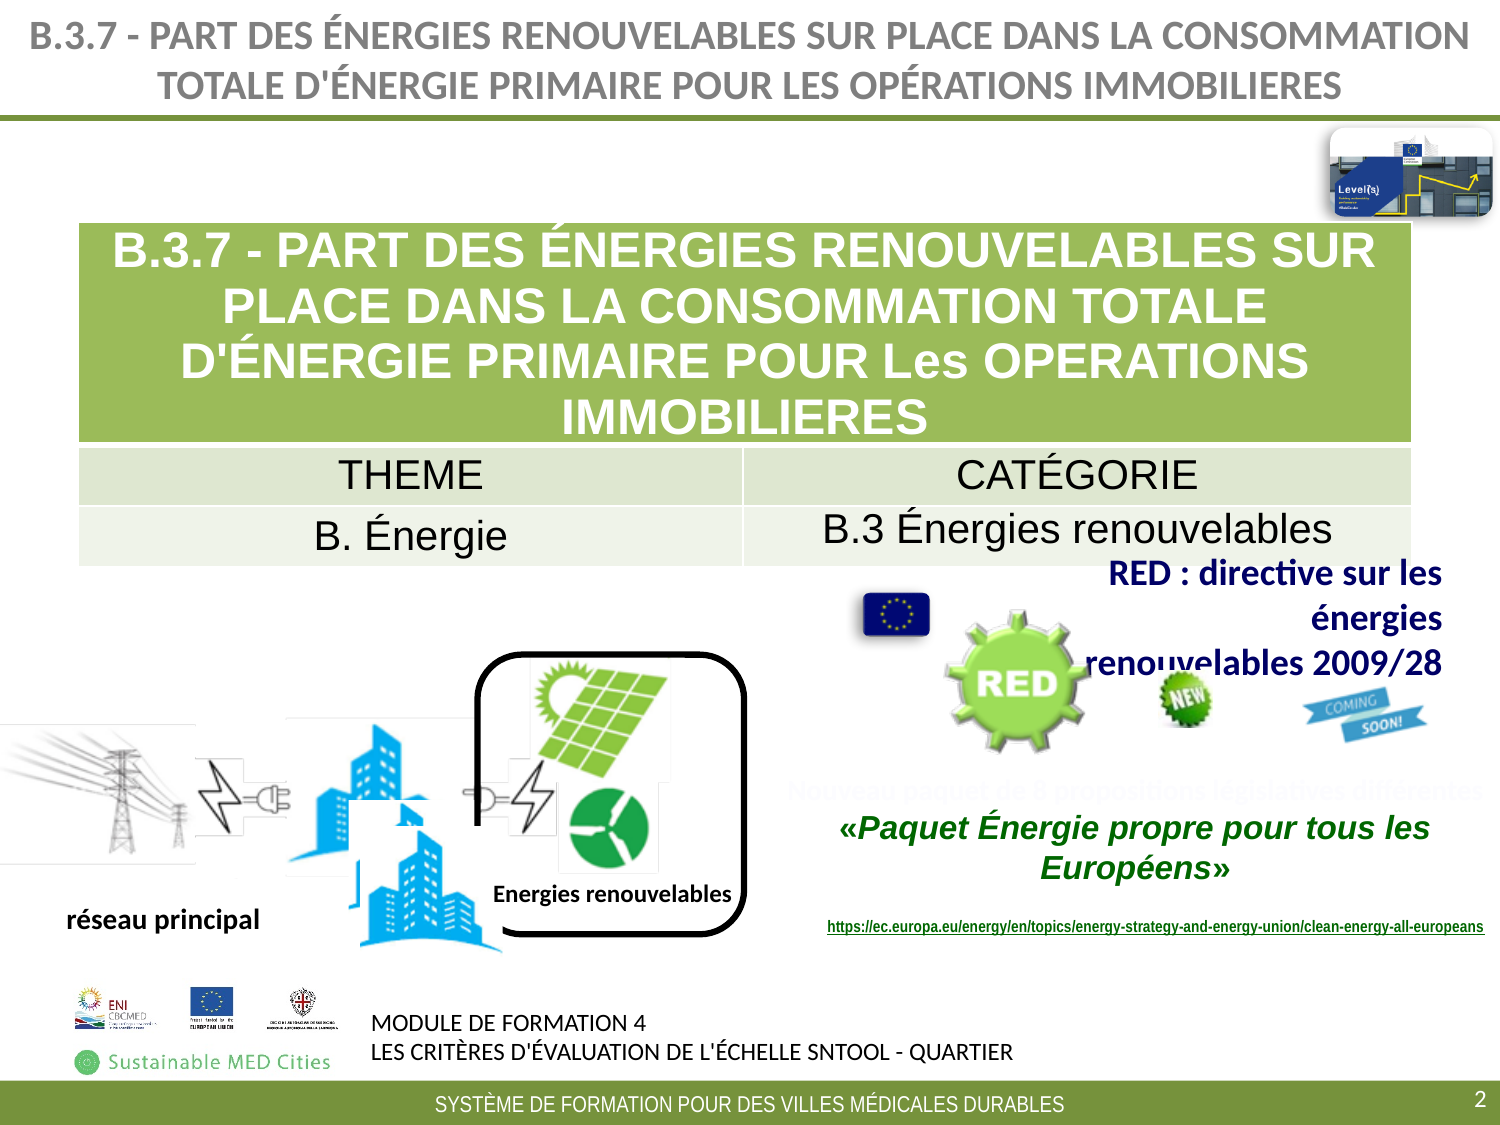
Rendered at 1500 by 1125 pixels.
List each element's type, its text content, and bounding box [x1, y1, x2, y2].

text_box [770, 540, 1500, 944]
table_header B.3.7 - PART DES ÉNERGIES RENOUVELABLES SUR PLACE DANS LA CONSOMMATION TOTALE D'ÉNERGIE PRIMAIRE POUR Les OPERATIONS IMMOBILIERES [79, 223, 1411, 442]
picture [462, 926, 470, 932]
picture [0, 657, 679, 961]
picture [62, 978, 356, 1080]
table_cell CATÉGORIE [744, 448, 1411, 505]
picture [461, 901, 471, 908]
title B.3.7 - PART DES ÉNERGIES RENOUVELABLES SUR PLACE DANS LA CONSOMMATION TOTALE D'ÉNERGIE PRIMAIRE POUR LES OPÉRATIONS IMMOBILIERES [0, 0, 1500, 117]
text_box [510, 654, 745, 935]
table_cell THEME [79, 448, 742, 505]
picture [461, 909, 471, 916]
slide_number ‹#› [1151, 1067, 1500, 1125]
picture [1329, 127, 1493, 217]
table_cell B.3 Énergies renouvelables [744, 507, 1411, 566]
picture [461, 917, 470, 924]
picture [445, 906, 454, 911]
table_cell B. Énergie [79, 507, 742, 566]
text_box Energies renouvelables [682, 875, 734, 907]
